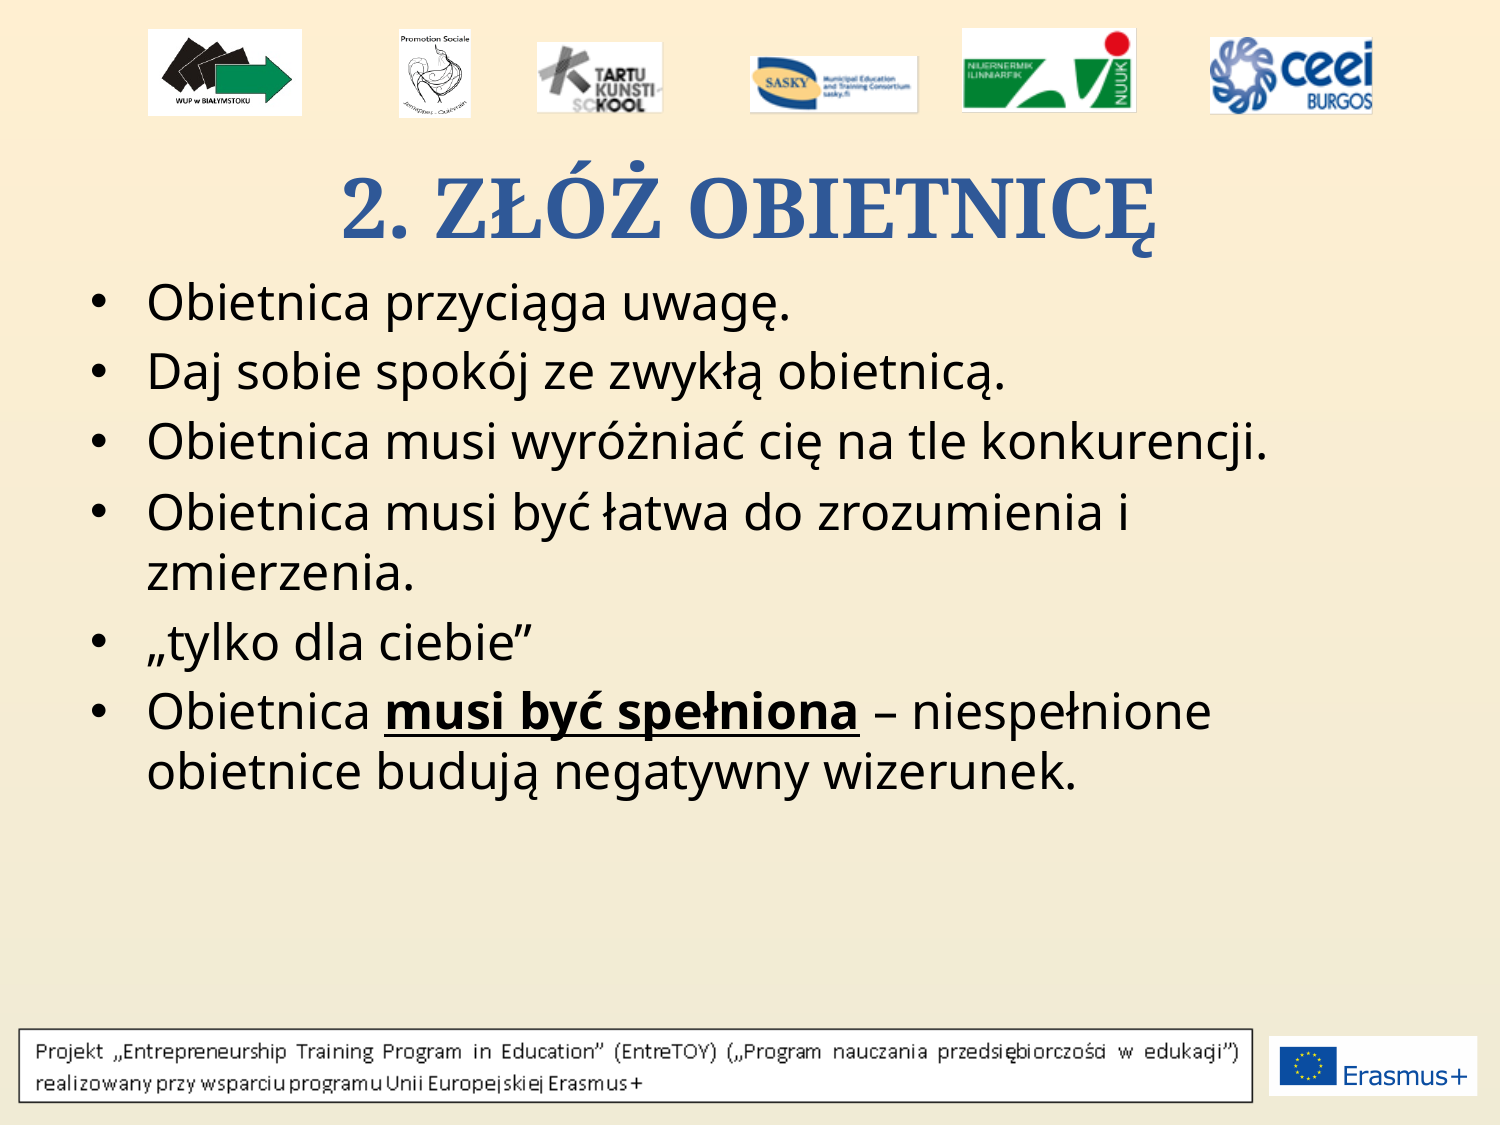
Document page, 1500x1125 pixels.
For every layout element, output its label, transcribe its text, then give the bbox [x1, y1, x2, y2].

picture [17, 1027, 1255, 1105]
title 2. ZŁÓŻ OBIETNICĘ [75, 125, 1425, 262]
picture [399, 29, 471, 118]
picture [750, 56, 921, 116]
picture [148, 29, 302, 116]
picture [962, 28, 1140, 116]
picture [1210, 37, 1374, 116]
list Obietnica przyciąga uwagę. Daj sobie spokój ze zwykłą obietnicą. Obietnica musi wyróżniać cię na tle konkurencji. Obietnica musi być łatwa do zrozumienia i zmierzenia. „tylko dla ciebie” Obietnica musi być spełniona – niespełnione obietnice budują negatywny wizerunek. [75, 262, 1425, 1005]
picture [537, 42, 668, 118]
